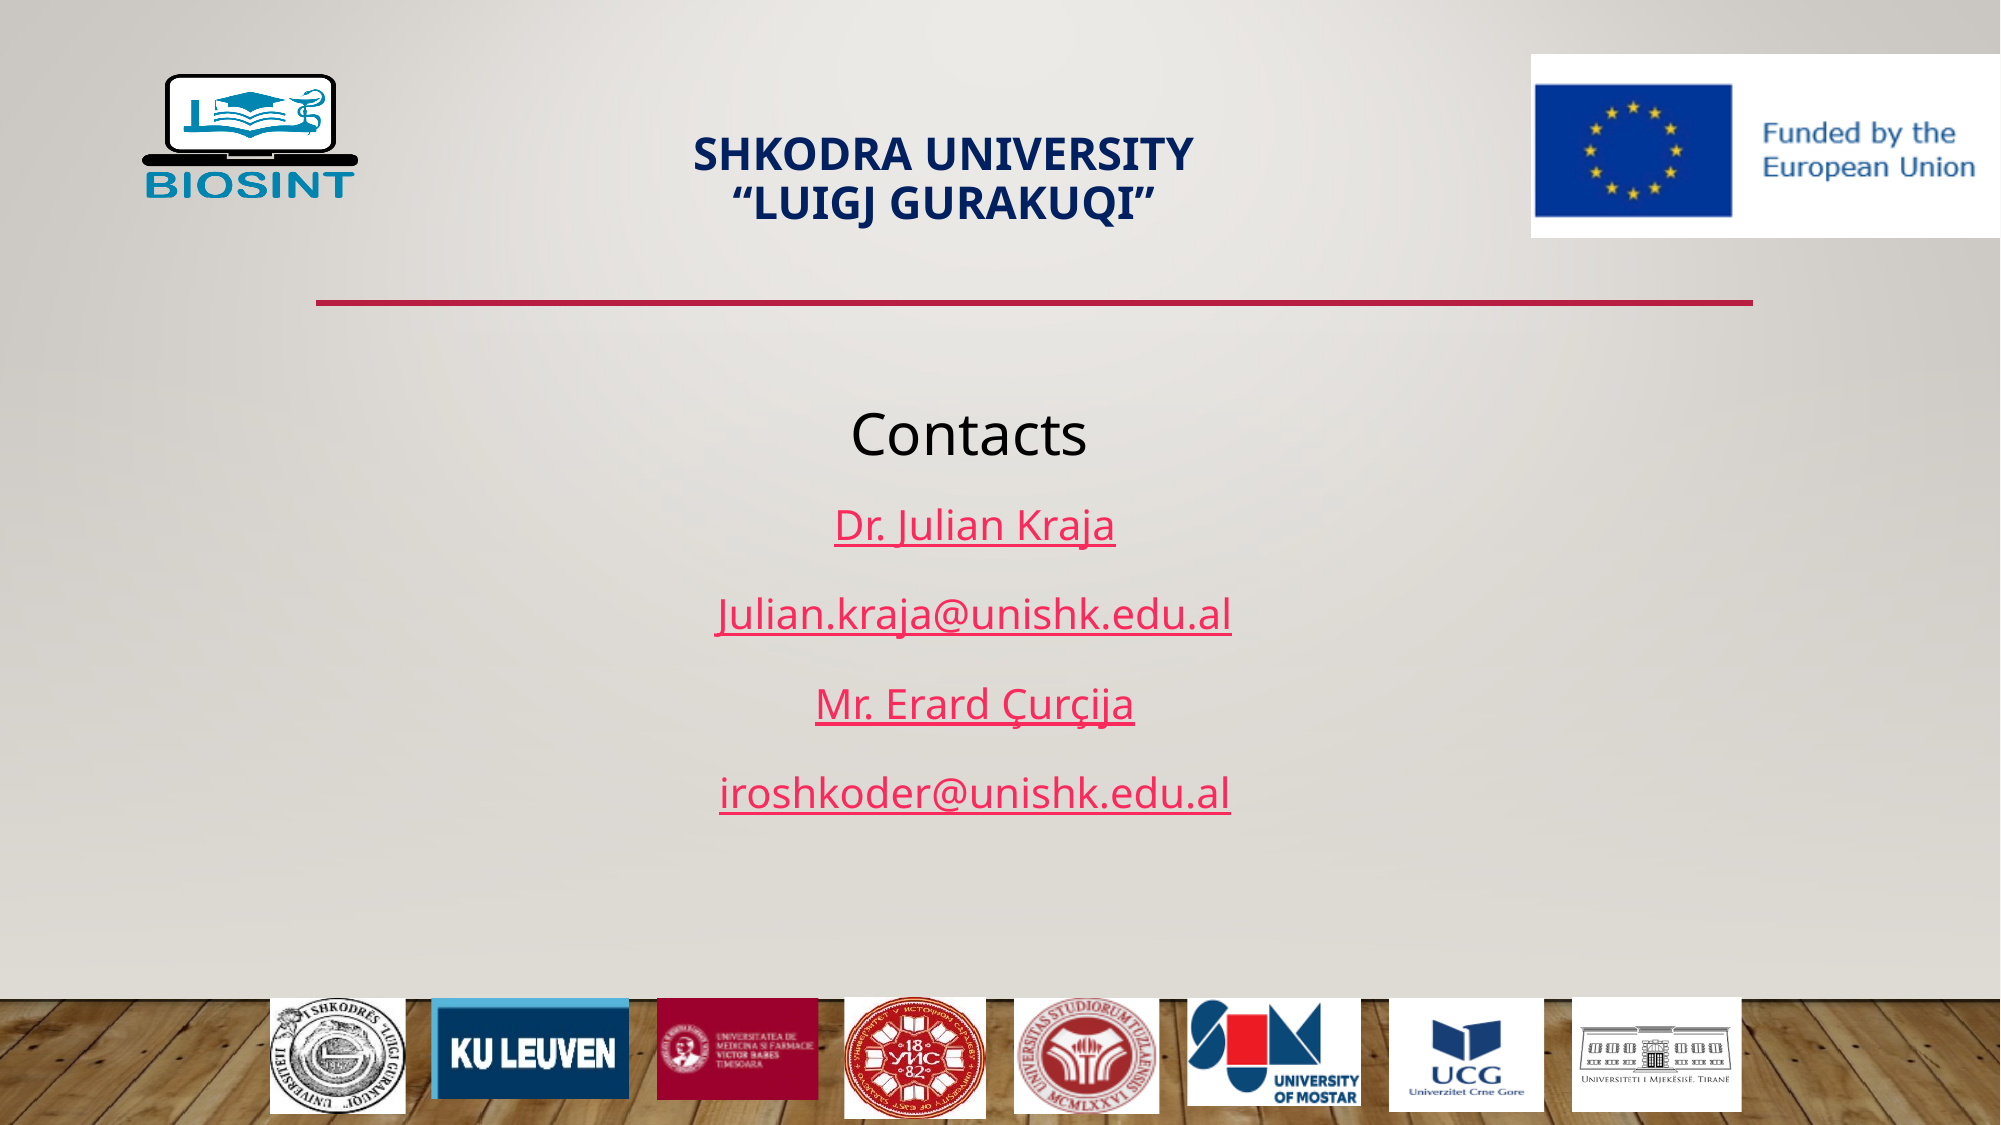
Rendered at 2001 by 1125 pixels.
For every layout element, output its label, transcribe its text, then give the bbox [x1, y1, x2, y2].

title Shkodra University “Luigj Gurakuqi” [324, 75, 1530, 238]
picture [0, 0, 2001, 395]
list Contacts Dr. Julian Kraja Julian.kraja@unishk.edu.al Mr. Erard Çurçija iroshkoder@unishk.edu.al [300, 304, 1650, 888]
picture [0, 997, 2001, 1125]
